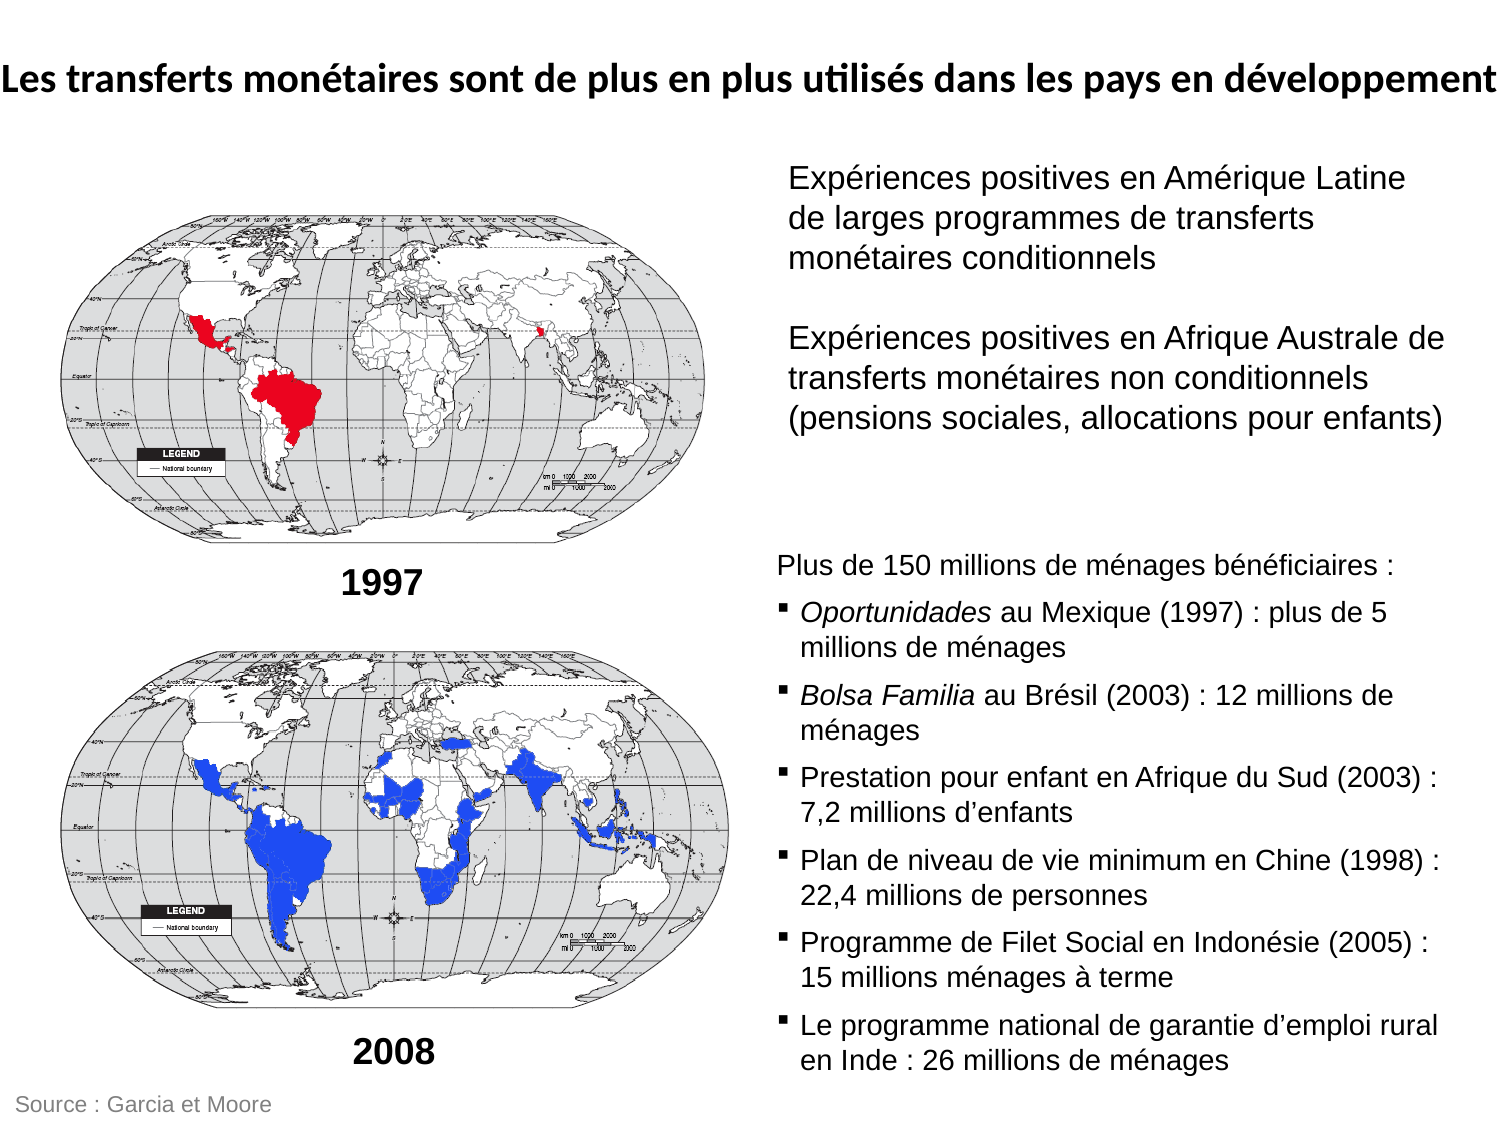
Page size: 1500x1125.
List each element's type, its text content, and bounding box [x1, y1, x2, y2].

text_box Source : Garcia et Moore [0, 1082, 598, 1125]
text_box Expériences positives en Amérique Latine de larges programmes de transferts monétaires conditionnels Expériences positives en Afrique Australe de transferts monétaires non conditionnels (pensions sociales, allocations pour enfants) [773, 152, 1465, 444]
text_box Plus de 150 millions de ménages bénéficiaires : Oportunidades au Mexique (1997) : plus de 5 millions de ménages Bolsa Familia au Brésil (2003) : 12 millions de ménages Prestation pour enfant en Afrique du Sud (2003) : 7,2 millions d’enfants Plan de niveau de vie minimum en Chine (1998) : 22,4 millions de personnes Programme de Filet Social en Indonésie (2005) : 15 millions ménages à terme Le programme national de garantie d’emploi rural en Inde : 26 millions de ménages [761, 538, 1459, 1084]
picture [20, 609, 749, 1044]
text_box 2008 [329, 1051, 459, 1080]
picture [21, 175, 726, 575]
title Les transferts monétaires sont de plus en plus utilisés dans les pays en développement [0, 0, 1500, 152]
text_box 1997 [317, 582, 447, 607]
